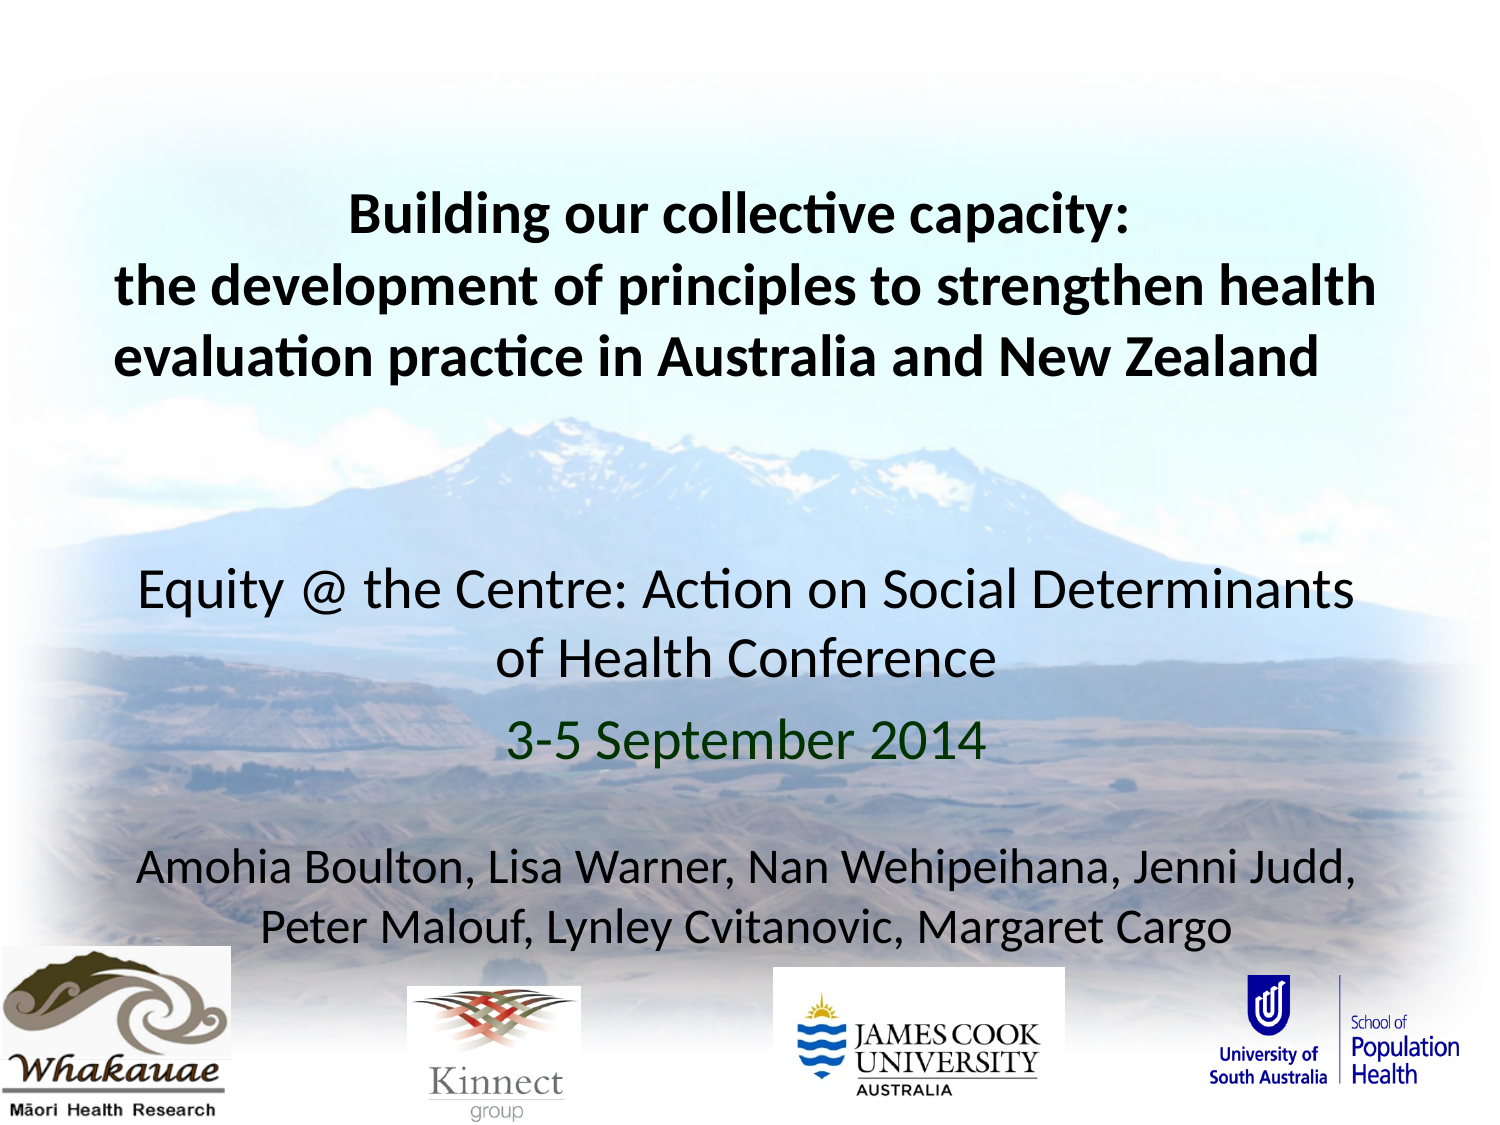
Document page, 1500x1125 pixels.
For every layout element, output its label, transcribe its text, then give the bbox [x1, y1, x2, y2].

picture [0, 946, 231, 1125]
subtitle Equity @ the Centre: Action on Social Determinants of Health Conference 3-5 September 2014 Amohia Boulton, Lisa Warner, Nan Wehipeihana, Jenni Judd, Peter Malouf, Lynley Cvitanovic, Margaret Cargo [114, 460, 1379, 1036]
picture [1210, 975, 1459, 1084]
picture [407, 986, 581, 1125]
title Building our collective capacity: the development of principles to strengthen health evaluation practice in Australia and New Zealand [17, 90, 1477, 473]
picture [773, 967, 1065, 1122]
